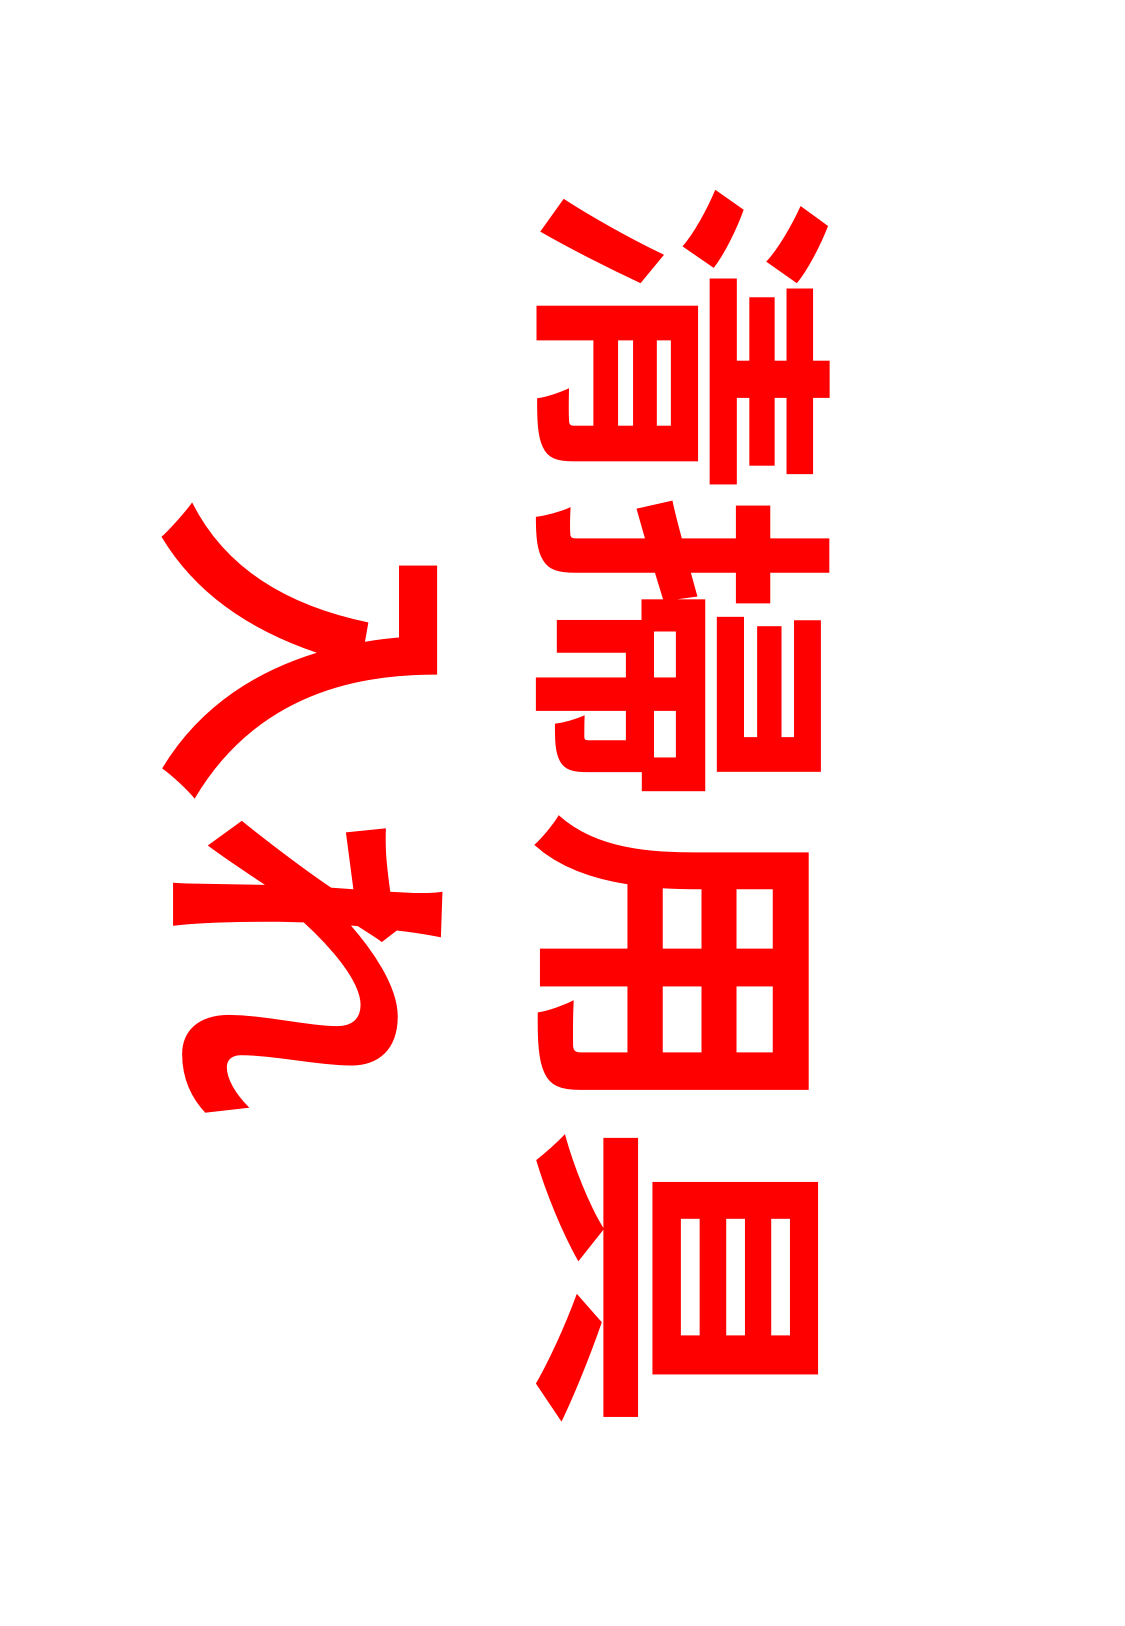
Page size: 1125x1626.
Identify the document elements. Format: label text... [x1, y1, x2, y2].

text_box 清掃用具 入れ [119, 118, 908, 1497]
